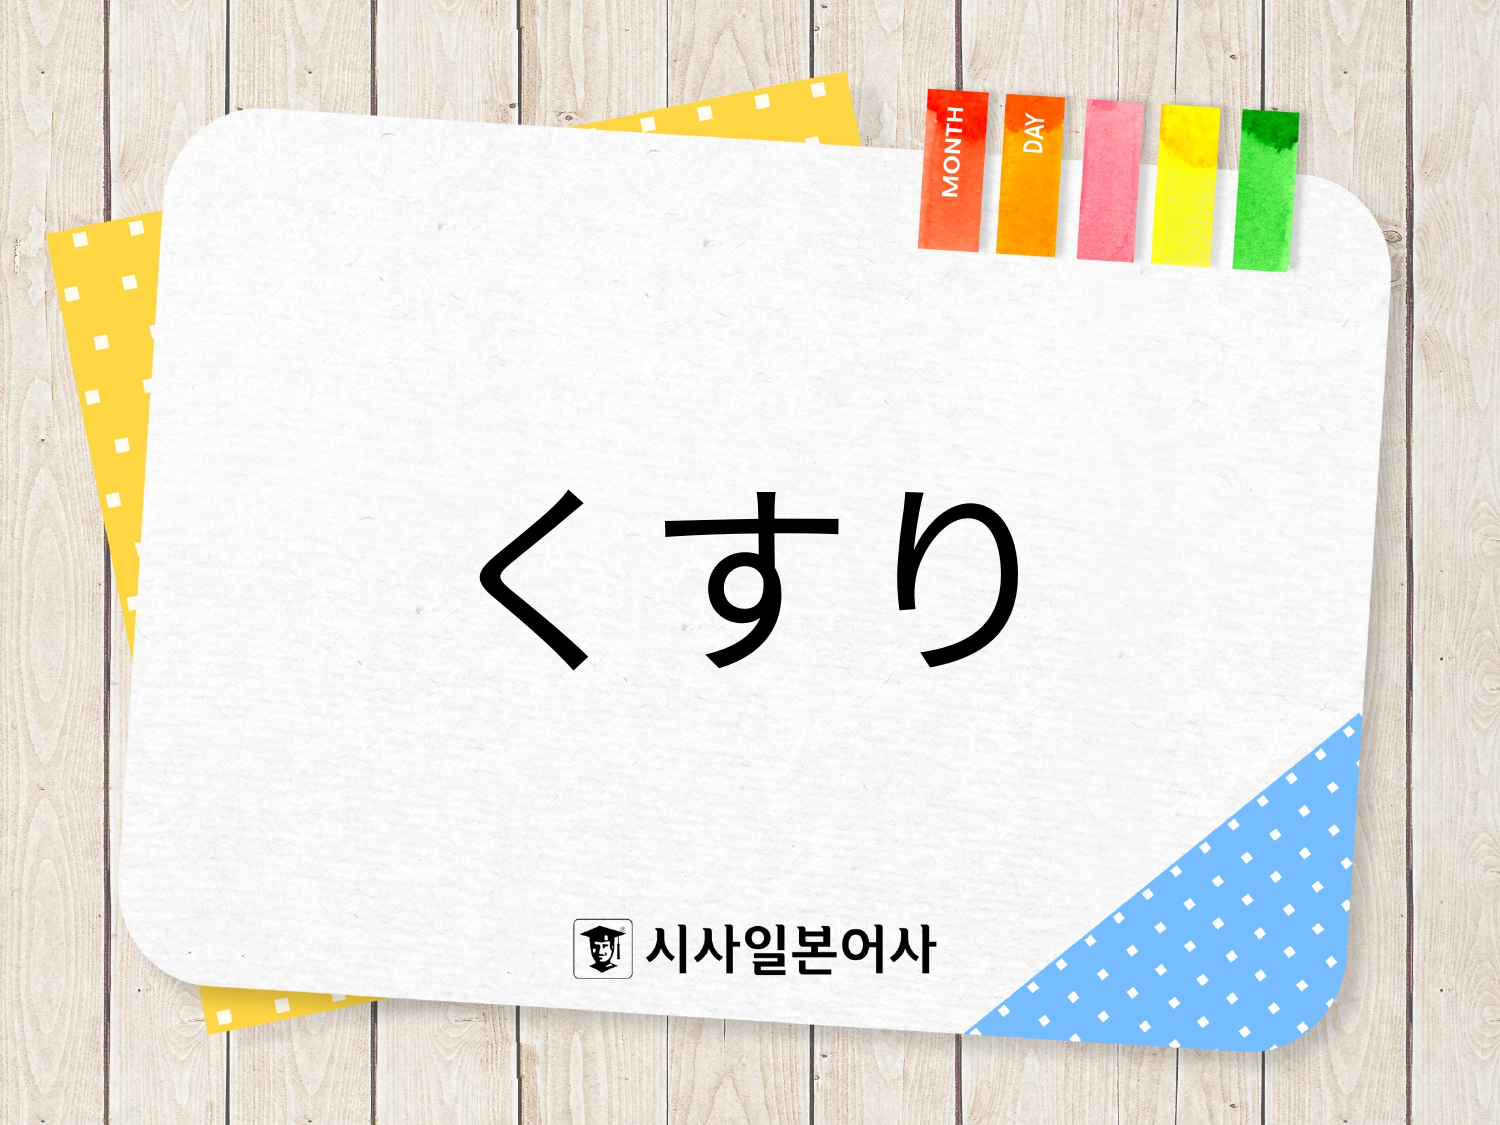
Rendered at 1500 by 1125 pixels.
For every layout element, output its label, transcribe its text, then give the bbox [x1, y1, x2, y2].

title くすり [75, 338, 1425, 811]
picture [0, 0, 1500, 1125]
